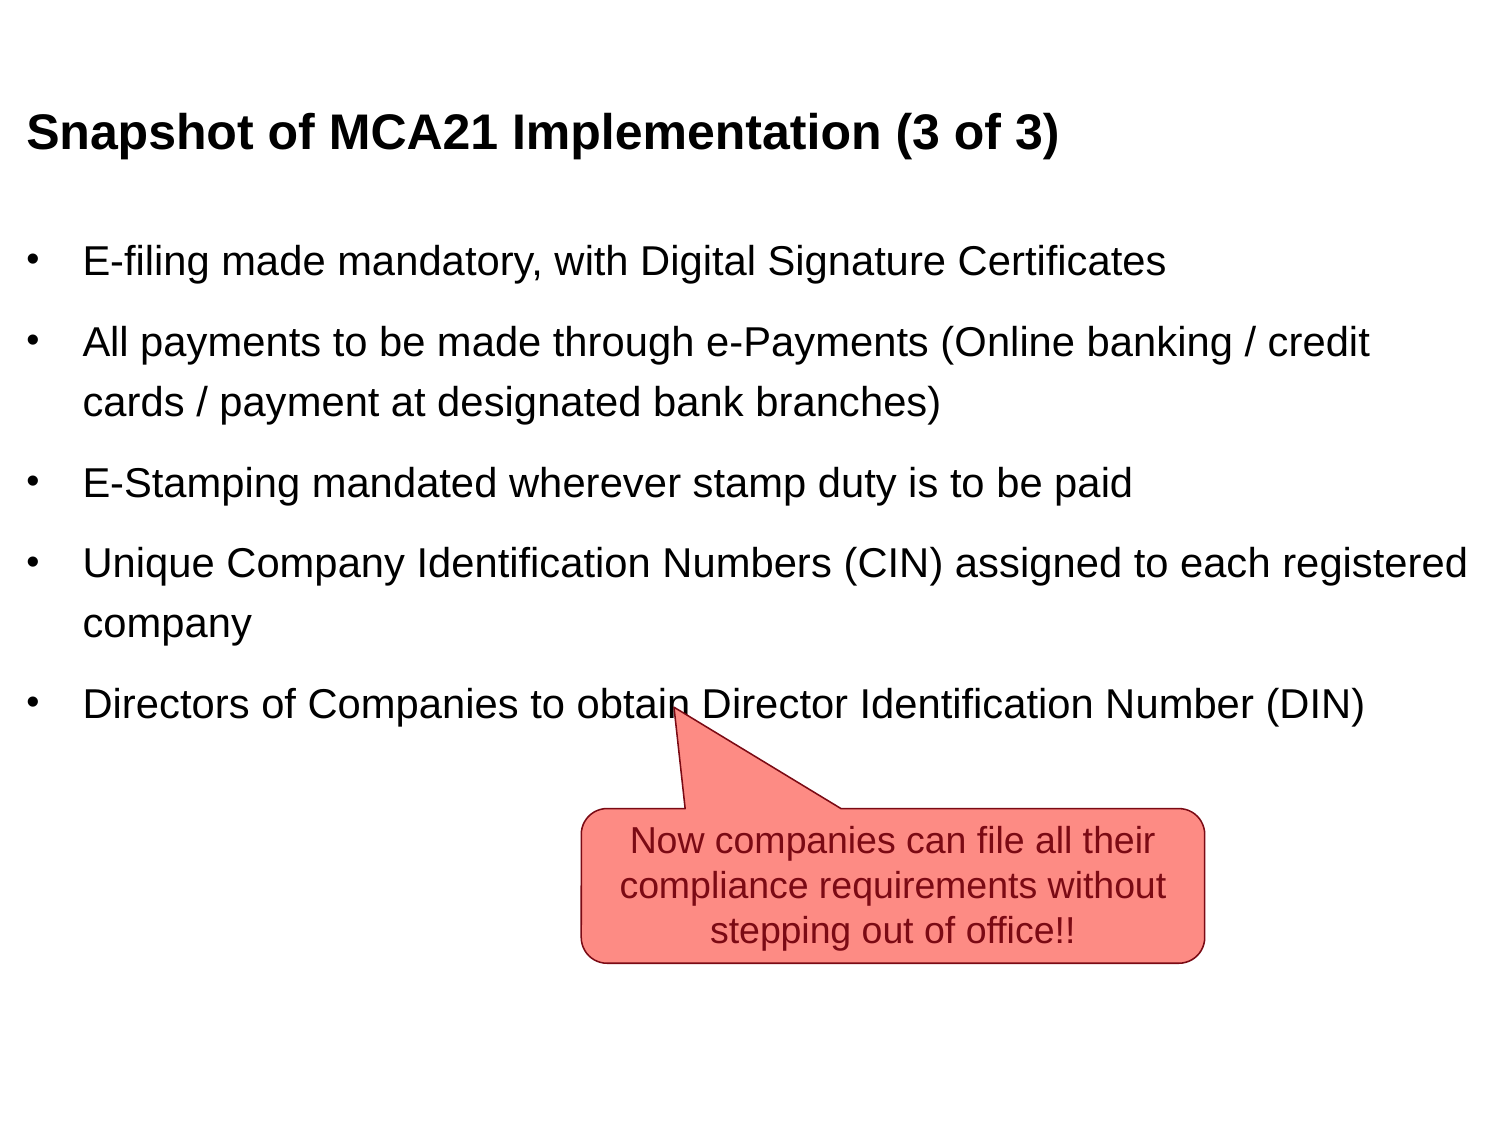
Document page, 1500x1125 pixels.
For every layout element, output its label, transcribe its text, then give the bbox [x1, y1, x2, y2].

list E-filing made mandatory, with Digital Signature Certificates All payments to be made through e-Payments (Online banking / credit cards / payment at designated bank branches) E-Stamping mandated wherever stamp duty is to be paid Unique Company Identification Numbers (CIN) assigned to each registered company Directors of Companies to obtain Director Identification Number (DIN) [26, 223, 1474, 1037]
text_box Now companies can file all their compliance requirements without stepping out of office!! [581, 707, 1205, 964]
title Snapshot of MCA21 Implementation (3 of 3) [26, 99, 1472, 223]
